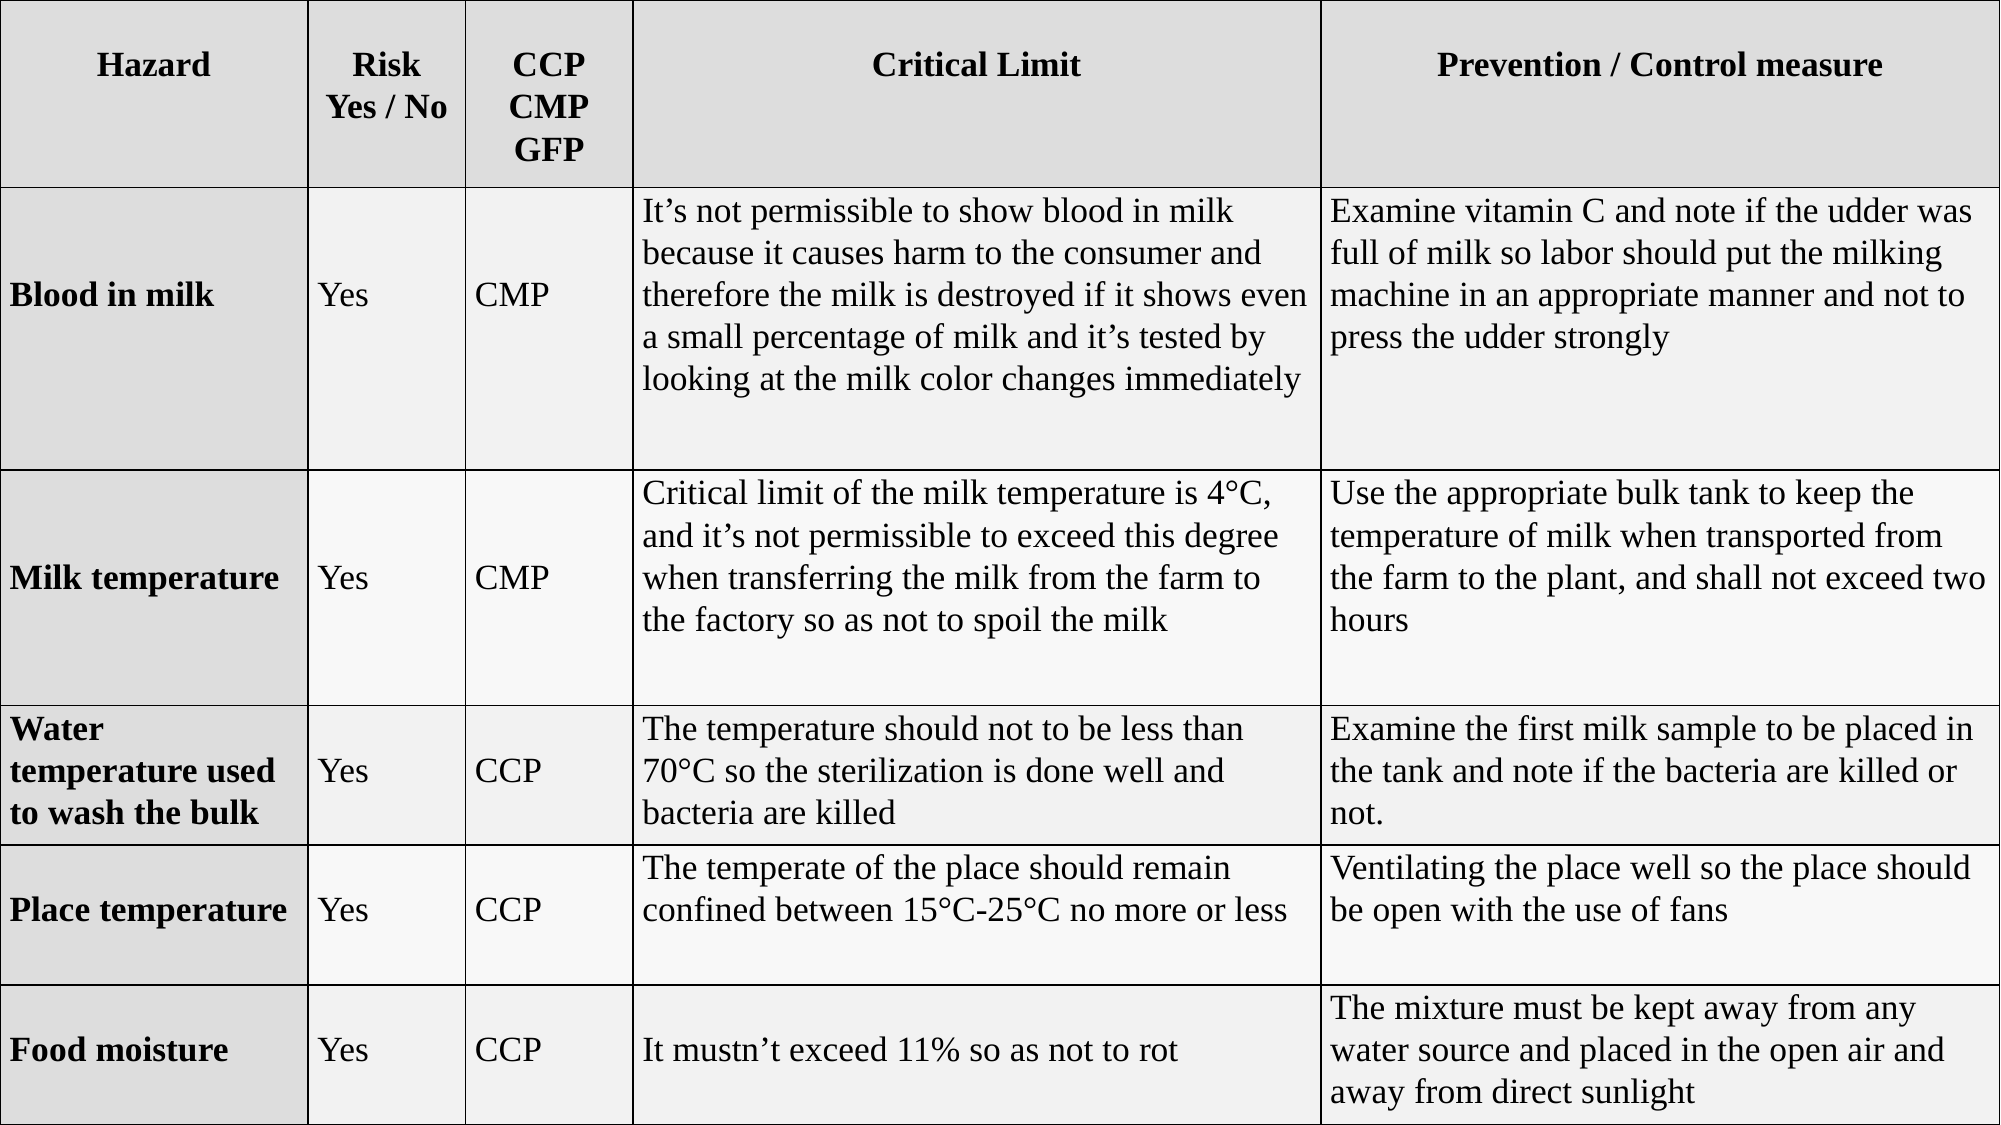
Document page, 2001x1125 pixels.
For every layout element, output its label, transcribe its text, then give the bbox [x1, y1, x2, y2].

table_cell Water temperature used to wash the bulk [1, 706, 307, 844]
table_cell CCP [466, 846, 632, 984]
table_cell Food moisture [1, 986, 307, 1124]
table_cell It’s not permissible to show blood in milk because it causes harm to the consumer and therefore the milk is destroyed if it shows even a small percentage of milk and it’s tested by looking at the milk color changes immediately [634, 188, 1320, 469]
table_cell It mustn’t exceed 11% so as not to rot [634, 986, 1320, 1124]
table_header Critical Limit [634, 1, 1320, 187]
table_cell Yes [309, 188, 465, 469]
table_cell Blood in milk [1, 188, 307, 469]
table_cell Critical limit of the milk temperature is 4°C, and it’s not permissible to exceed this degree when transferring the milk from the farm to the factory so as not to spoil the milk [634, 471, 1320, 705]
table_cell The temperature should not to be less than 70°C so the sterilization is done well and bacteria are killed [634, 706, 1320, 844]
table_cell The mixture must be kept away from any water source and placed in the open air and away from direct sunlight [1322, 986, 1999, 1124]
table_header Prevention / Control measure [1322, 1, 1999, 187]
table_cell Examine the first milk sample to be placed in the tank and note if the bacteria are killed or not. [1322, 706, 1999, 844]
table_cell Examine vitamin C and note if the udder was full of milk so labor should put the milking machine in an appropriate manner and not to press the udder strongly [1322, 188, 1999, 469]
table_header Risk Yes / No [309, 1, 465, 187]
table_cell Ventilating the place well so the place should be open with the use of fans [1322, 846, 1999, 984]
table_cell CCP [466, 986, 632, 1124]
table_cell Yes [309, 471, 465, 705]
table_cell CCP [466, 706, 632, 844]
table_cell CMP [466, 188, 632, 469]
table_cell Use the appropriate bulk tank to keep the temperature of milk when transported from the farm to the plant, and shall not exceed two hours [1322, 471, 1999, 705]
table_cell The temperate of the place should remain confined between 15°C-25°C no more or less [634, 846, 1320, 984]
table_cell CMP [466, 471, 632, 705]
table_cell Yes [309, 846, 465, 984]
table_header Hazard [1, 1, 307, 187]
table_header CCP CMP GFP [466, 1, 632, 187]
table_cell Yes [309, 986, 465, 1124]
table_cell Yes [309, 706, 465, 844]
table_cell Milk temperature [1, 471, 307, 705]
table_cell Place temperature [1, 846, 307, 984]
